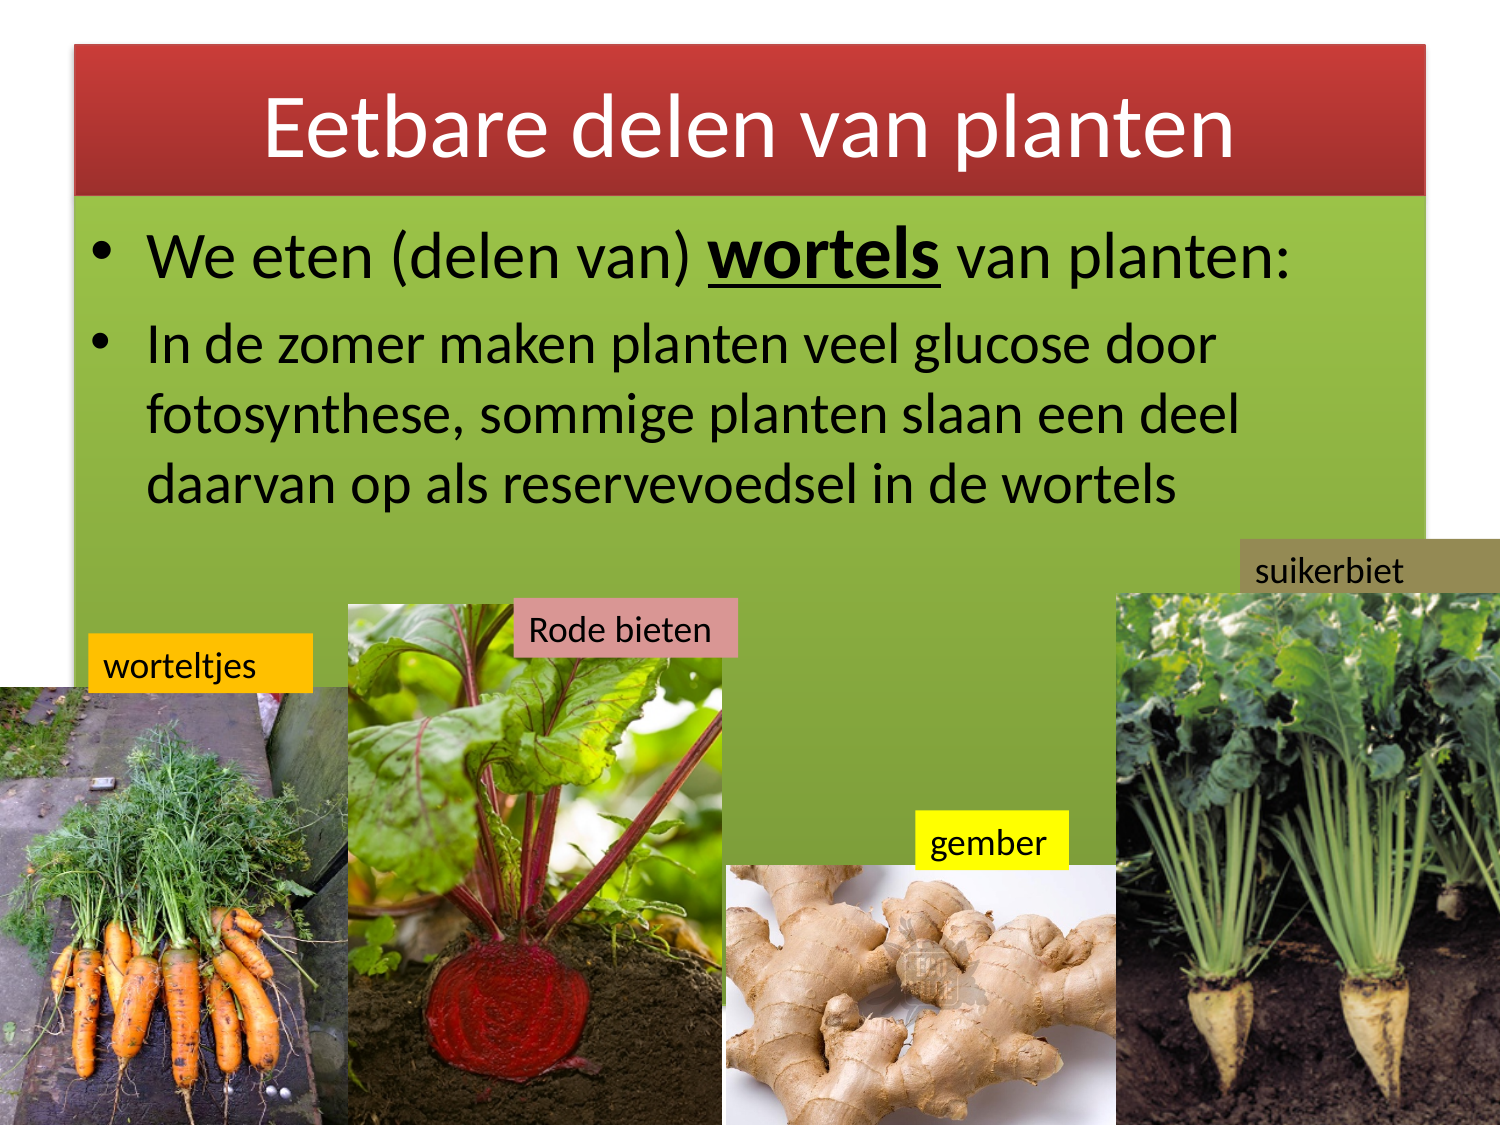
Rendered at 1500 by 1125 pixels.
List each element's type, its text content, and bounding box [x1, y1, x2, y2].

text_box suikerbiet [1240, 538, 1500, 592]
text_box Rode bieten [513, 597, 739, 658]
text_box gember [915, 810, 1069, 863]
list We eten (delen van) wortels van planten: In de zomer maken planten veel glucose door fotosynthese, sommige planten slaan een deel daarvan op als reservevoedsel in de wortels [74, 196, 1426, 863]
title Eetbare delen van planten [74, 44, 1426, 196]
text_box worteltjes [88, 633, 313, 686]
picture [726, 593, 1500, 1125]
picture [0, 604, 722, 1125]
